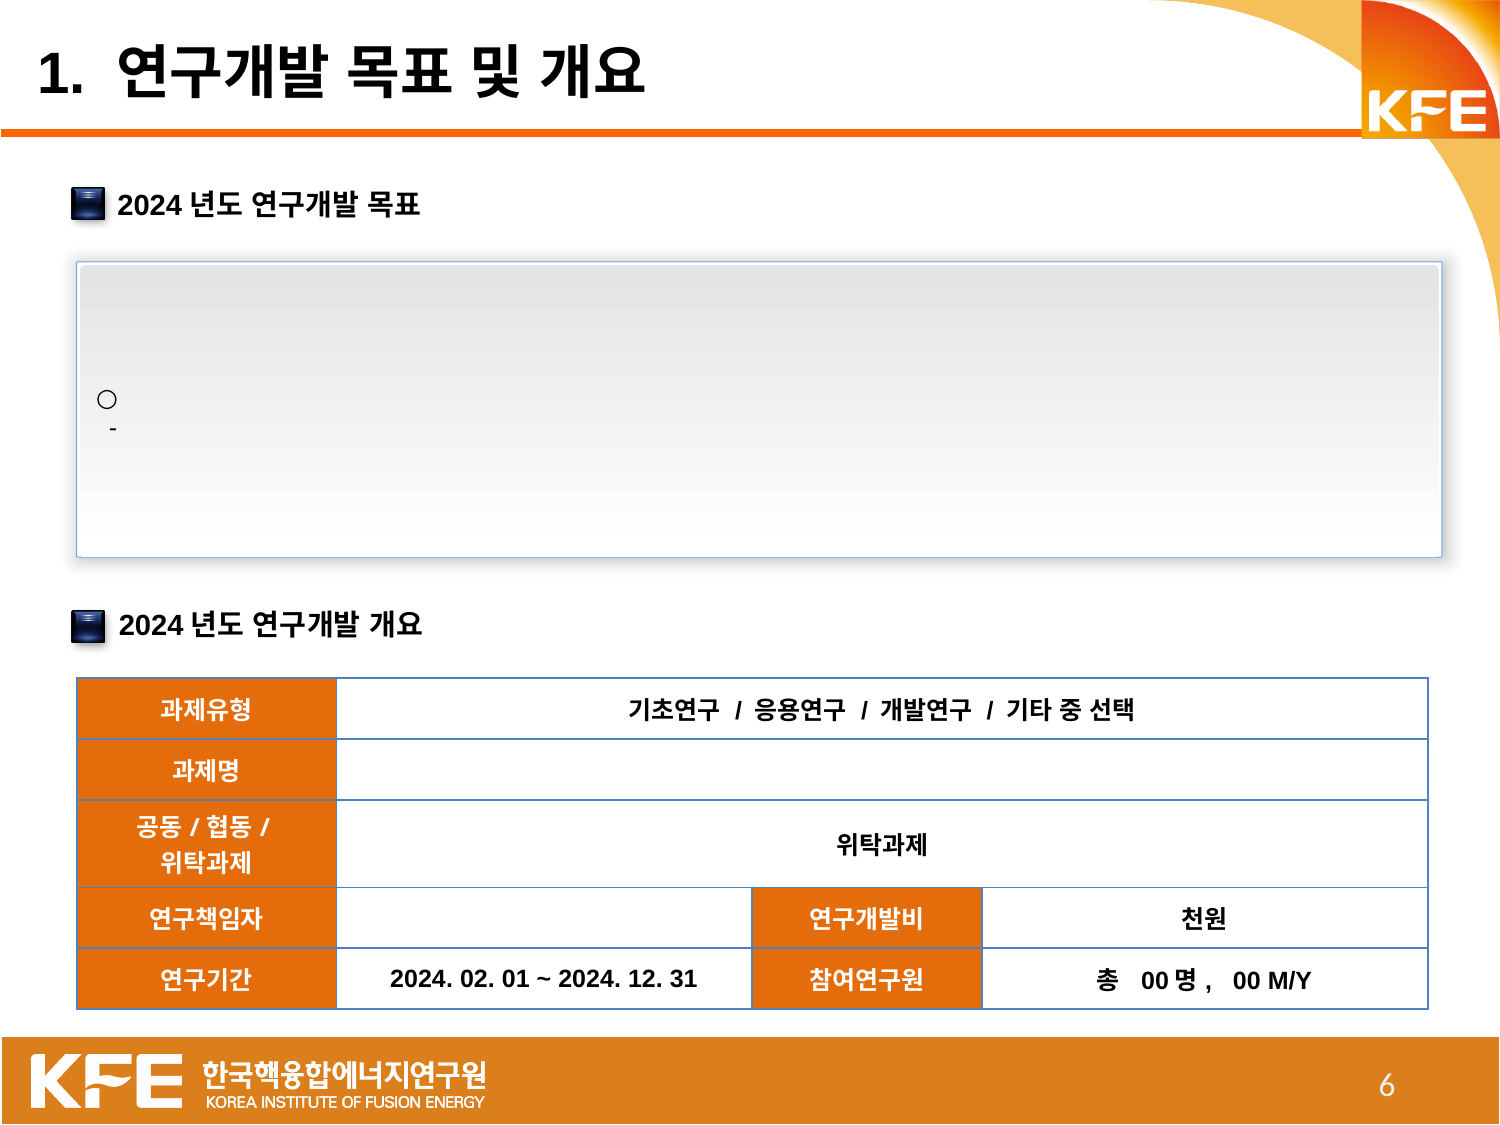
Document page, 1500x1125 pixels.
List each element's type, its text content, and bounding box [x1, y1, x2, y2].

table_cell 천원 [983, 888, 1427, 947]
table_cell 2024. 02. 01 ~ 2024. 12. 31 [337, 949, 751, 1008]
picture [71, 609, 105, 643]
table_cell 과제명 [78, 740, 336, 799]
text_box 2024년도 연구개발 개요 [104, 599, 505, 653]
table_cell 연구기간 [78, 949, 336, 1008]
text_box [79, 172, 1445, 239]
table_cell [337, 740, 1427, 799]
table_cell 총 00명, 00 M/Y [983, 949, 1427, 1008]
text_box 2024년도 연구개발 목표 [102, 179, 504, 239]
text_box [76, 261, 1442, 558]
table_cell 참여연구원 [753, 949, 981, 1008]
text_box ○ - [79, 264, 1440, 558]
table_cell 연구개발비 [753, 888, 981, 947]
picture [71, 186, 105, 220]
table_cell 공동/협동/위탁과제 [78, 801, 336, 887]
table_cell [337, 888, 751, 947]
table_header 기초연구 / 응용연구 / 개발연구 / 기타 중 선택 [337, 679, 1427, 738]
table_header 과제유형 [78, 679, 336, 738]
picture [1359, 75, 1500, 140]
table_cell 연구책임자 [78, 888, 336, 947]
text_box [0, 0, 1500, 75]
table_cell 위탁과제 [337, 801, 1427, 887]
